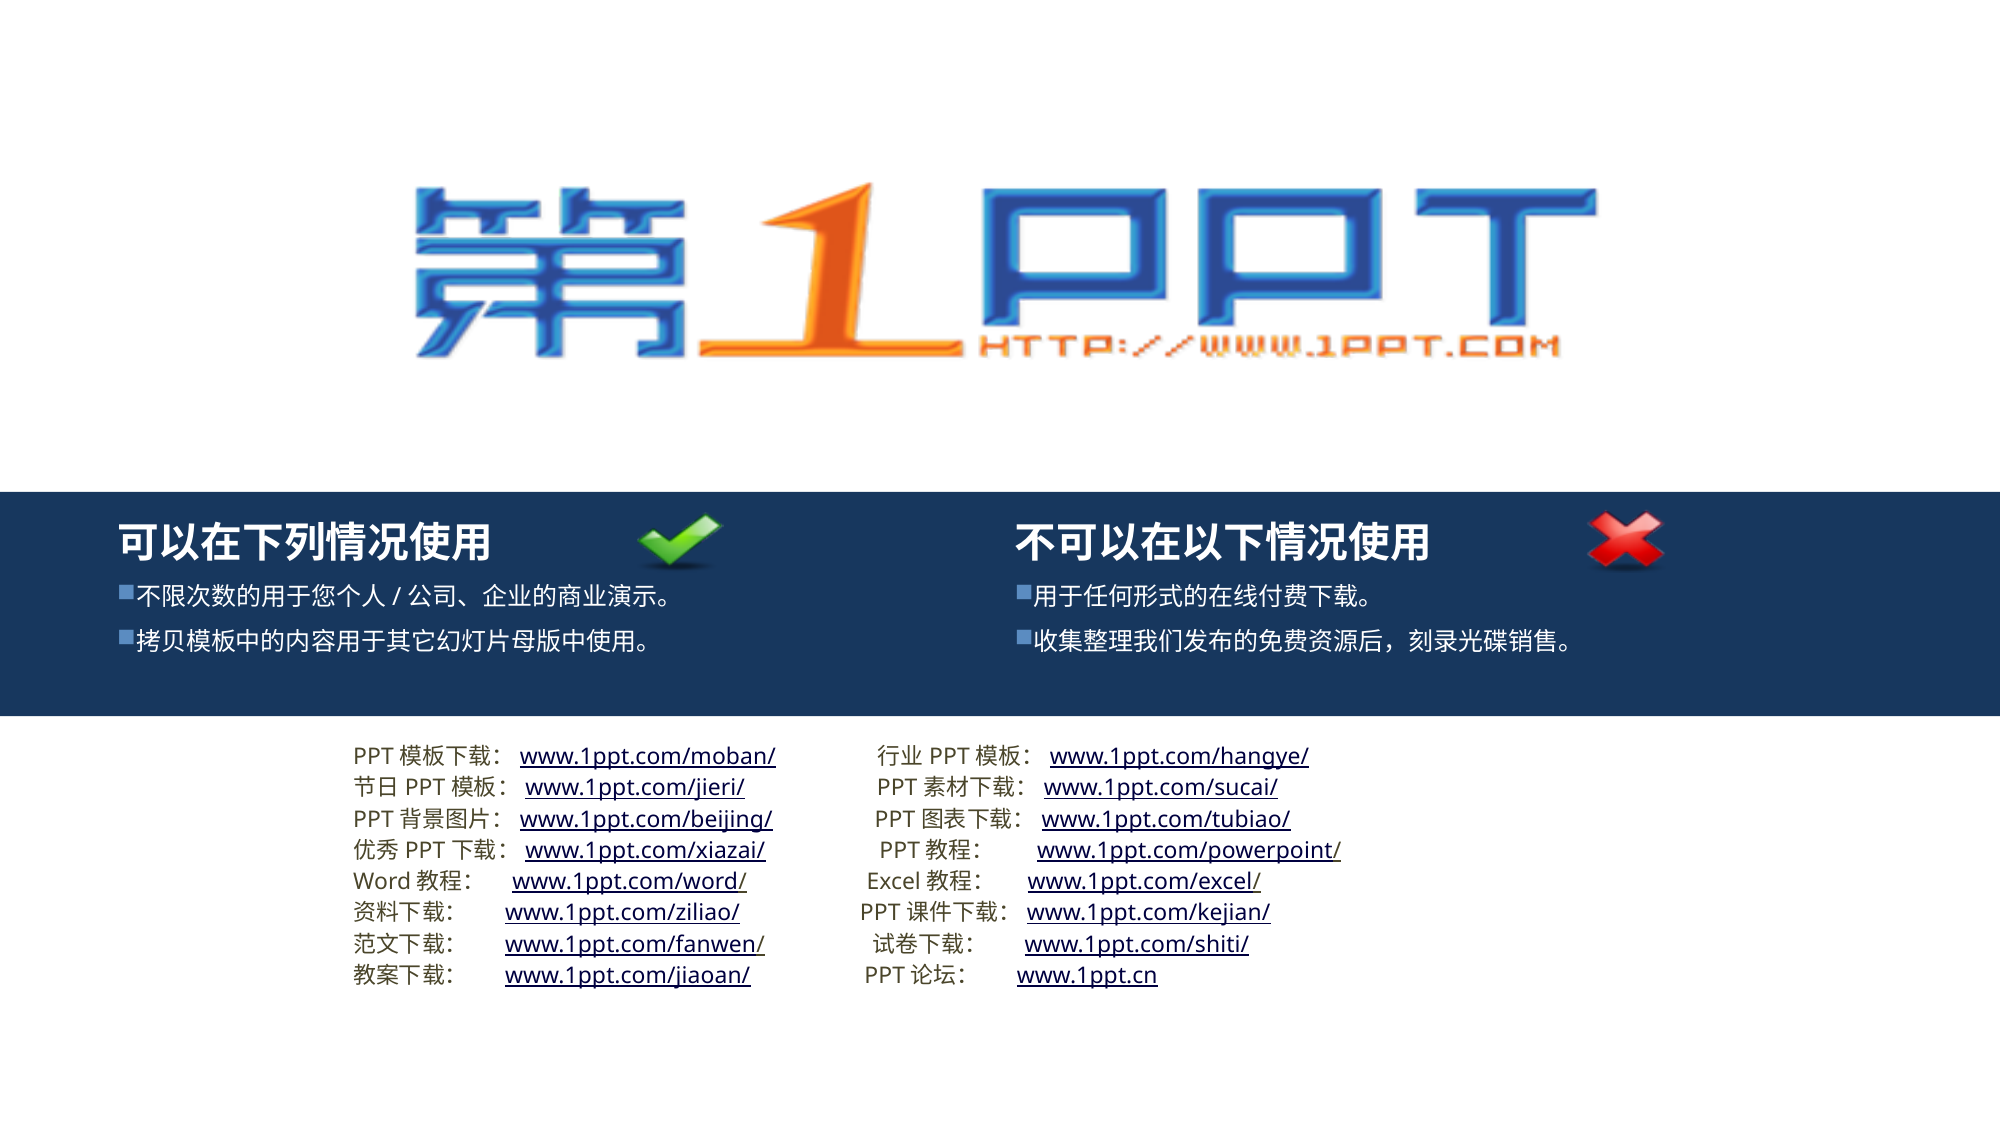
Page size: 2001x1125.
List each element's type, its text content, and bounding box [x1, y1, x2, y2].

text_box 可以在下列情况使用 不限次数的用于您个人/公司、企业的商业演示。 拷贝模板中的内容用于其它幻灯片母版中使用。 [102, 508, 1000, 774]
picture [179, 51, 1867, 492]
text_box [0, 491, 2000, 717]
picture [637, 507, 724, 573]
text_box 不可以在以下情况使用 用于任何形式的在线付费下载。 收集整理我们发布的免费资源后，刻录光碟销售。 [999, 508, 1898, 762]
picture [1581, 507, 1669, 573]
text_box PPT模板下载：www.1ppt.com/moban/ 行业PPT模板：www.1ppt.com/hangye/ 节日PPT模板：www.1ppt.com/jieri/ PPT素材下载：www.1ppt.com/sucai/ PPT背景图片：www.1ppt.com/beijing/ PPT图表下载：www.1ppt.com/tubiao/ 优秀PPT下载：www.1ppt.com/xiazai/ PPT教程： www.1ppt.com/powerpoint/ Word教程： www.1ppt.com/word/ Excel教程： www.1ppt.com/excel/ 资料下载： www.1ppt.com/ziliao/ PPT课件下载：www.1ppt.com/kejian/ 范文下载： www.1ppt.com/fanwen/ 试卷下载： www.1ppt.com/shiti/ 教案下载： www.1ppt.com/jiaoan/ PPT论坛： www.1ppt.cn [336, 762, 1752, 1008]
